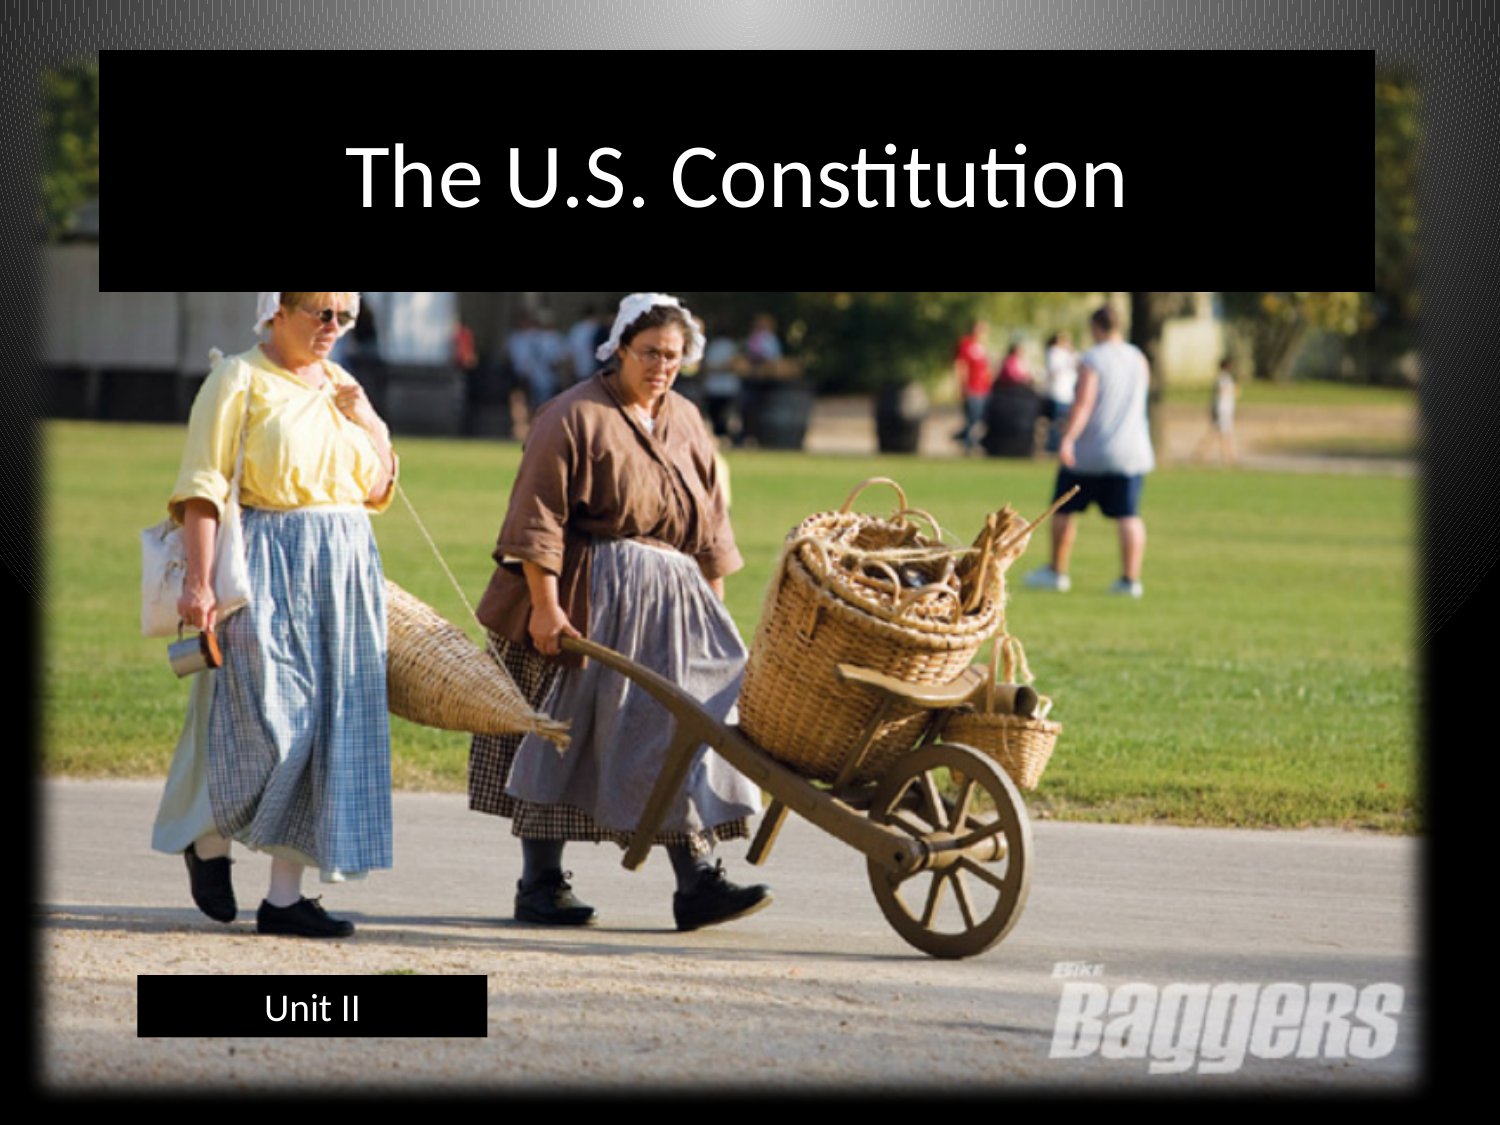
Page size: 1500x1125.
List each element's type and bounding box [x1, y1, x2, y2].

picture [24, 46, 1438, 1107]
